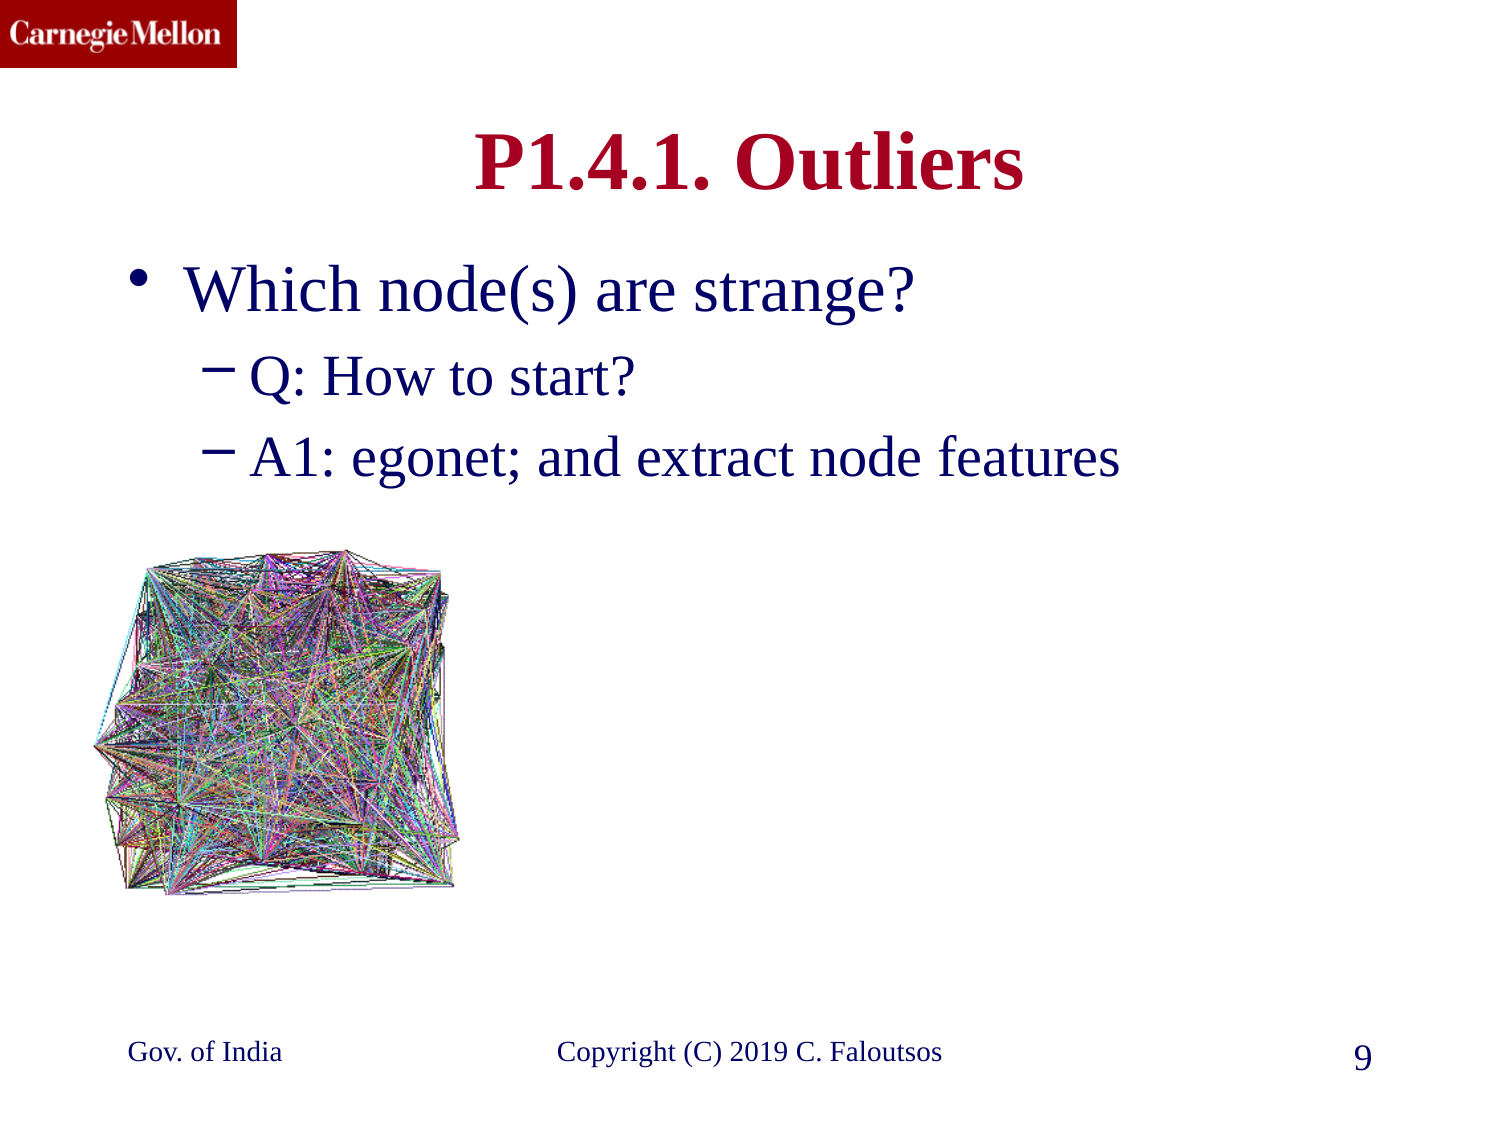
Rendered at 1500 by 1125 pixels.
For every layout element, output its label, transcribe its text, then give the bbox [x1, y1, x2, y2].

picture [0, 0, 237, 68]
title P1.4.1. Outliers [112, 99, 1388, 213]
slide_number Gov. of India [112, 1024, 426, 1101]
footer Copyright (C) 2019 C. Faloutsos [512, 1024, 988, 1101]
slide_number 9 [1074, 1024, 1388, 1101]
picture [70, 493, 495, 960]
list Which node(s) are strange? Q: How to start? A1: egonet; and extract node features [112, 237, 1388, 1001]
